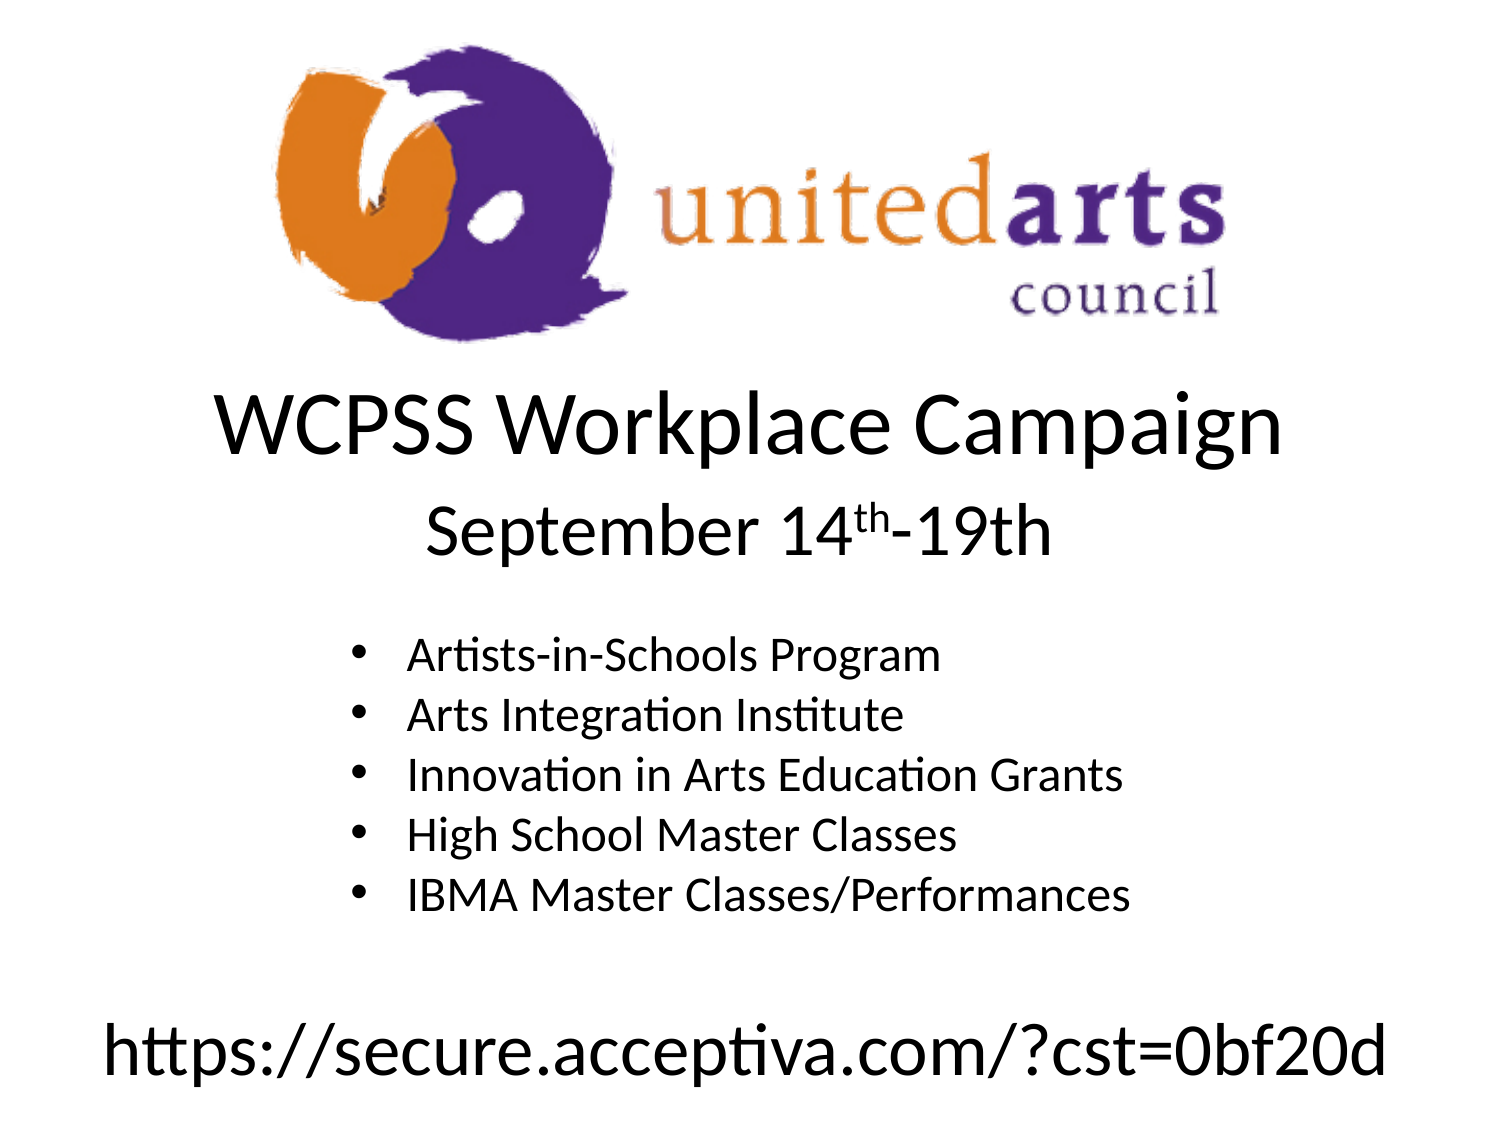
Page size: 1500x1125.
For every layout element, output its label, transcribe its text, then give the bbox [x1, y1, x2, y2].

text_box Artists-in-Schools Program Arts Integration Institute Innovation in Arts Education Grants High School Master Classes IBMA Master Classes/Performances [335, 614, 1147, 929]
picture [266, 39, 1232, 349]
title WCPSS Workplace Campaign [75, 323, 1425, 512]
text_box September 14th-19th [410, 472, 1070, 578]
text_box https://secure.acceptiva.com/?cst=0bf20d [88, 993, 1406, 1099]
